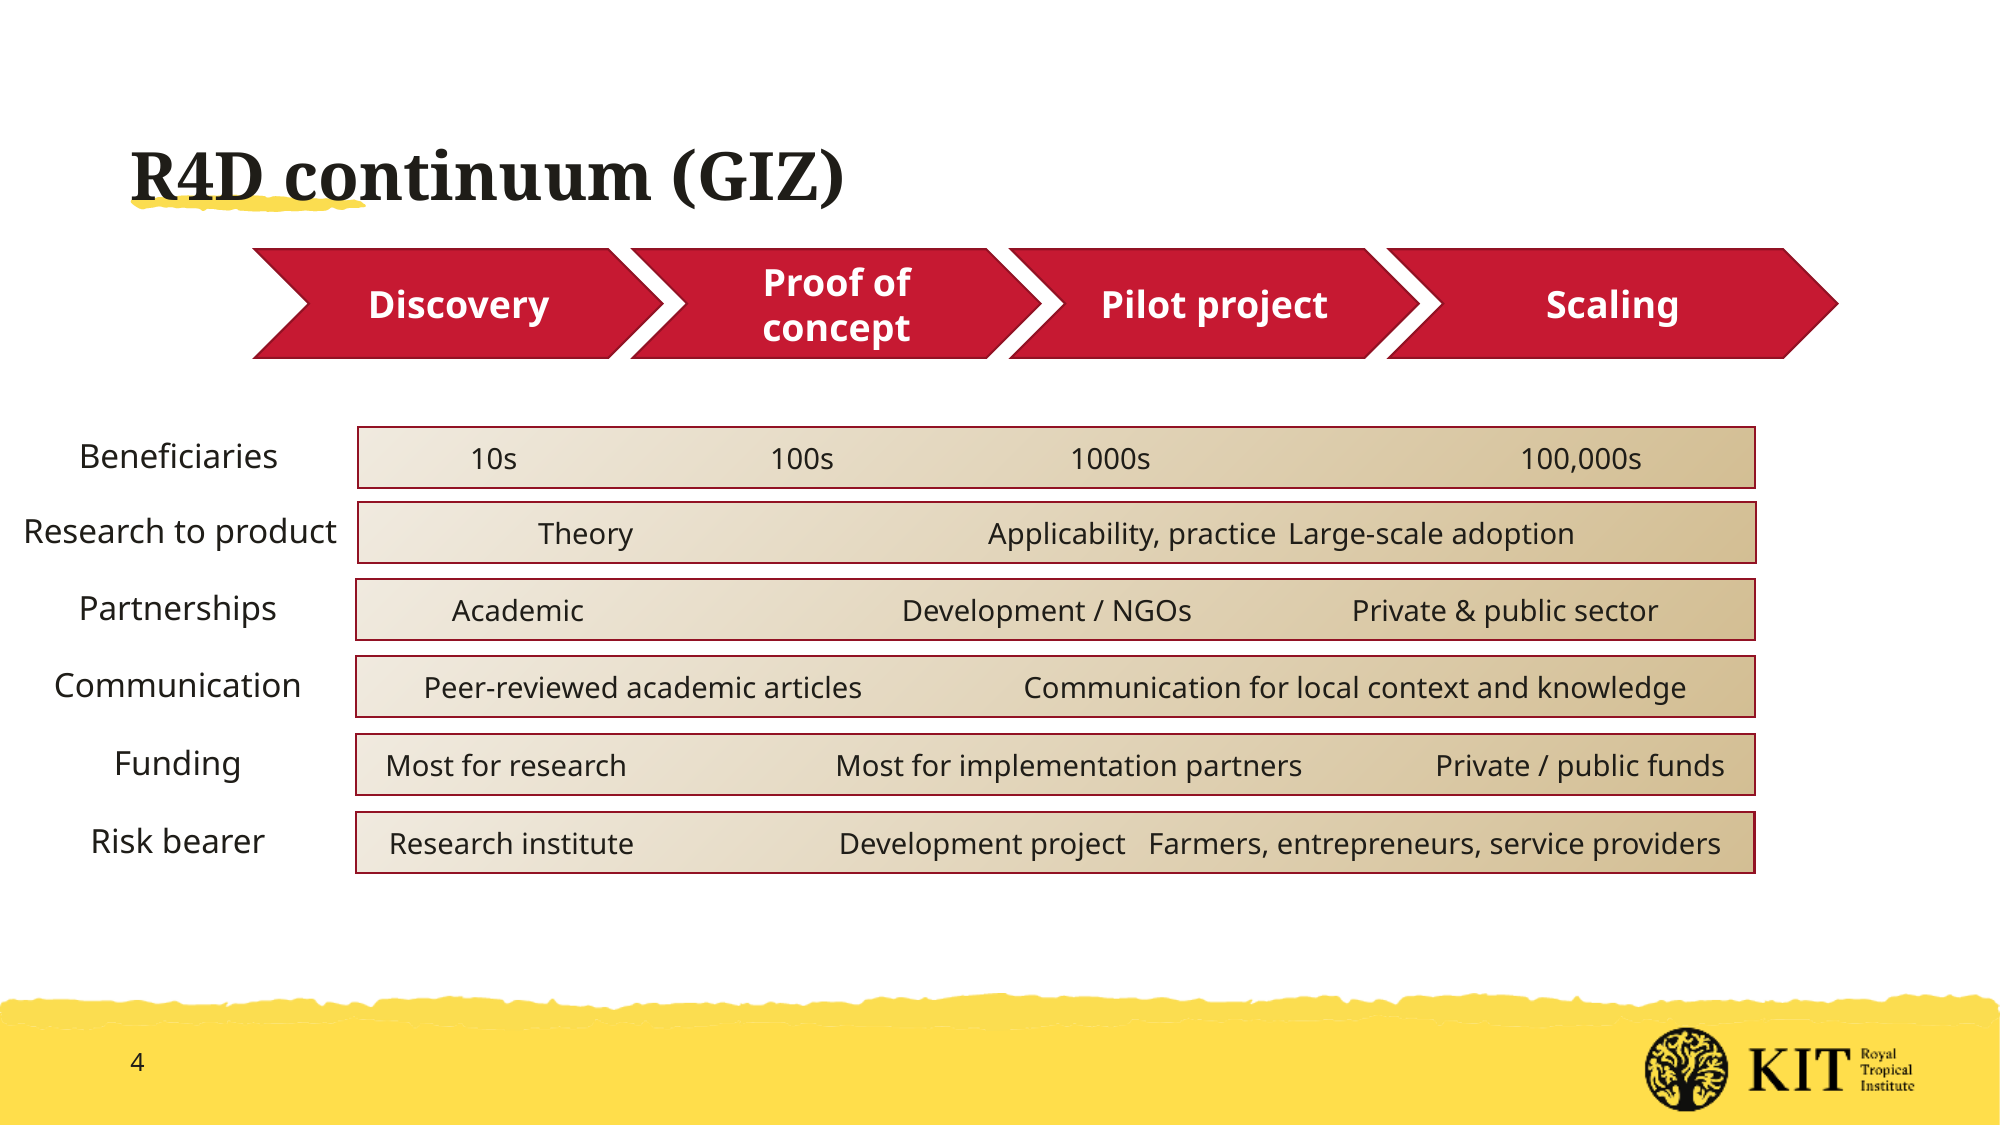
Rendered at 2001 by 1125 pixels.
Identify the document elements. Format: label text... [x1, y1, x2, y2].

text_box Discovery [252, 248, 664, 359]
text_box Beneficiaries [1, 427, 357, 483]
text_box Research institute Development project Farmers, entrepreneurs, service providers [355, 811, 1756, 874]
text_box Scaling [1386, 248, 1839, 359]
slide_number 4 [115, 1033, 235, 1094]
text_box Funding [0, 734, 357, 790]
picture [0, 993, 2000, 1125]
text_box Peer-reviewed academic articles Communication for local context and knowledge [355, 655, 1756, 718]
text_box Partnerships [0, 579, 357, 635]
text_box Communication [0, 656, 357, 712]
text_box Risk bearer [0, 812, 357, 868]
text_box Research to product [1, 502, 360, 558]
title R4D continuum (GIZ) [115, 119, 1886, 238]
text_box Most for research Most for implementation partners Private / public funds [355, 733, 1756, 796]
text_box Theory Applicability, practice Large-scale adoption [357, 501, 1757, 564]
text_box Pilot project [1008, 248, 1421, 359]
text_box Academic Development / NGOs Private & public sector [355, 578, 1756, 641]
text_box Proof of concept [630, 248, 1043, 359]
text_box 10s 100s 1000s 100,000s [357, 426, 1756, 489]
